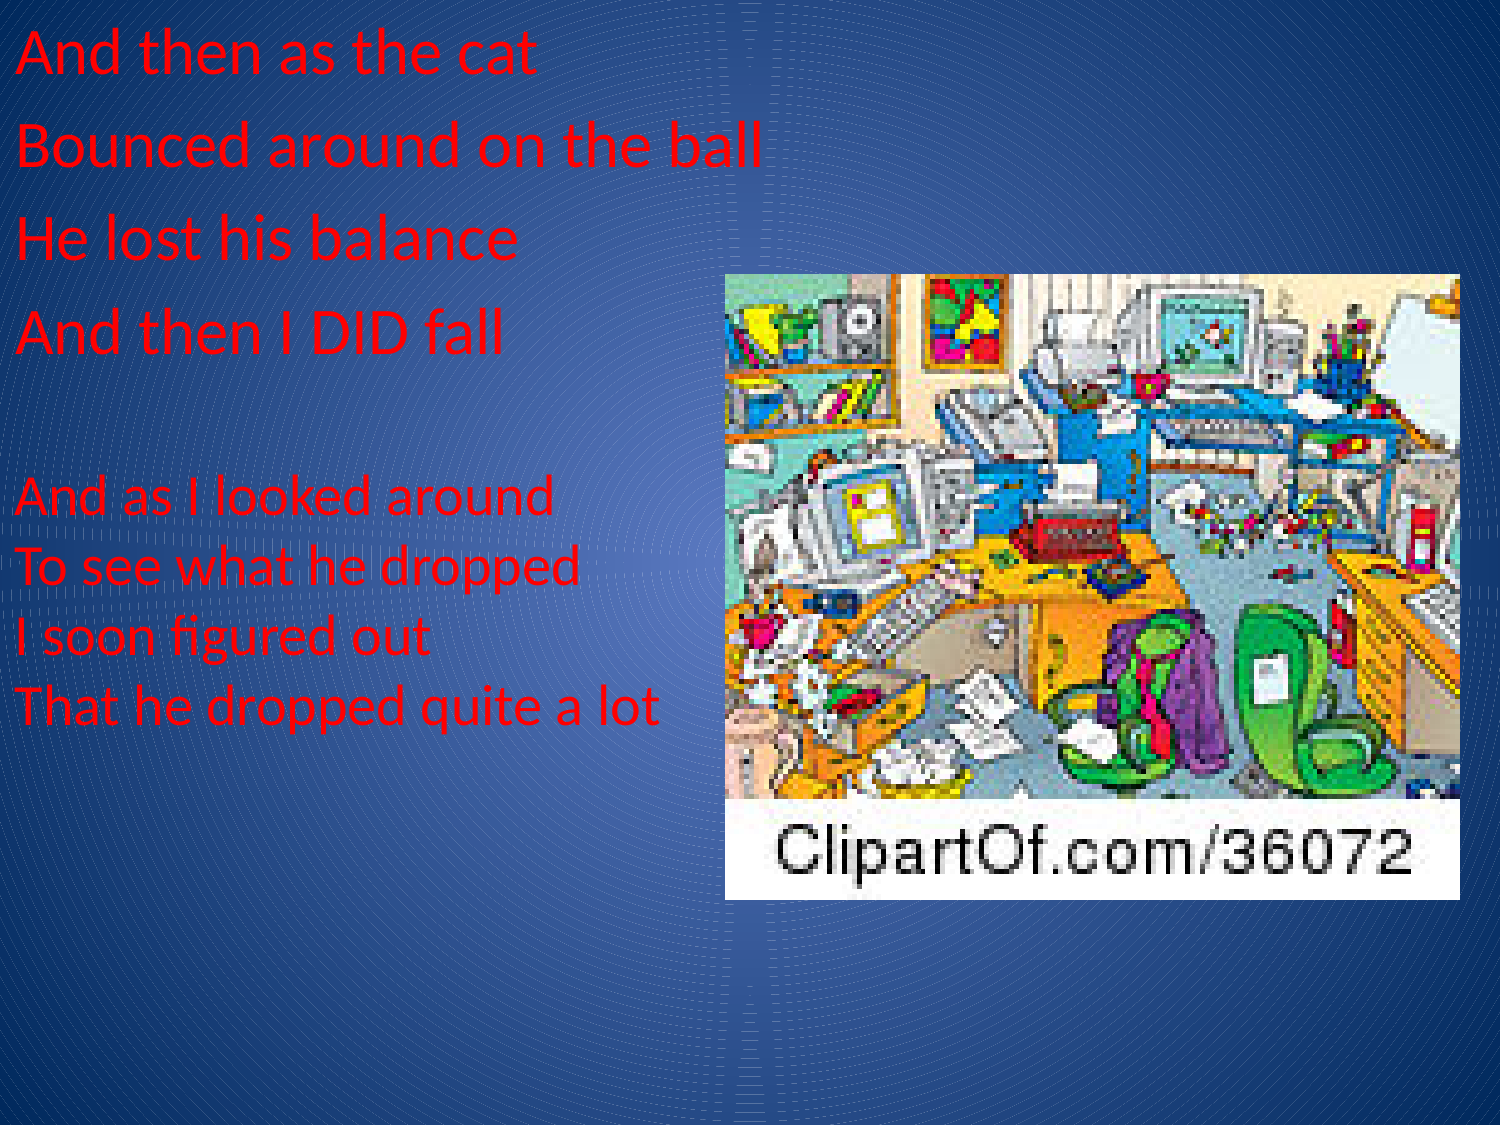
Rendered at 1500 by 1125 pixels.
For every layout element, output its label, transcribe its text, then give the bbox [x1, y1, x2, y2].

list And then as the cat Bounced around on the ball He lost his balance And then I DID fall [0, 0, 813, 400]
text_box And as I looked around To see what he dropped I soon figured out That he dropped quite a lot [0, 449, 713, 745]
picture [724, 274, 1460, 901]
